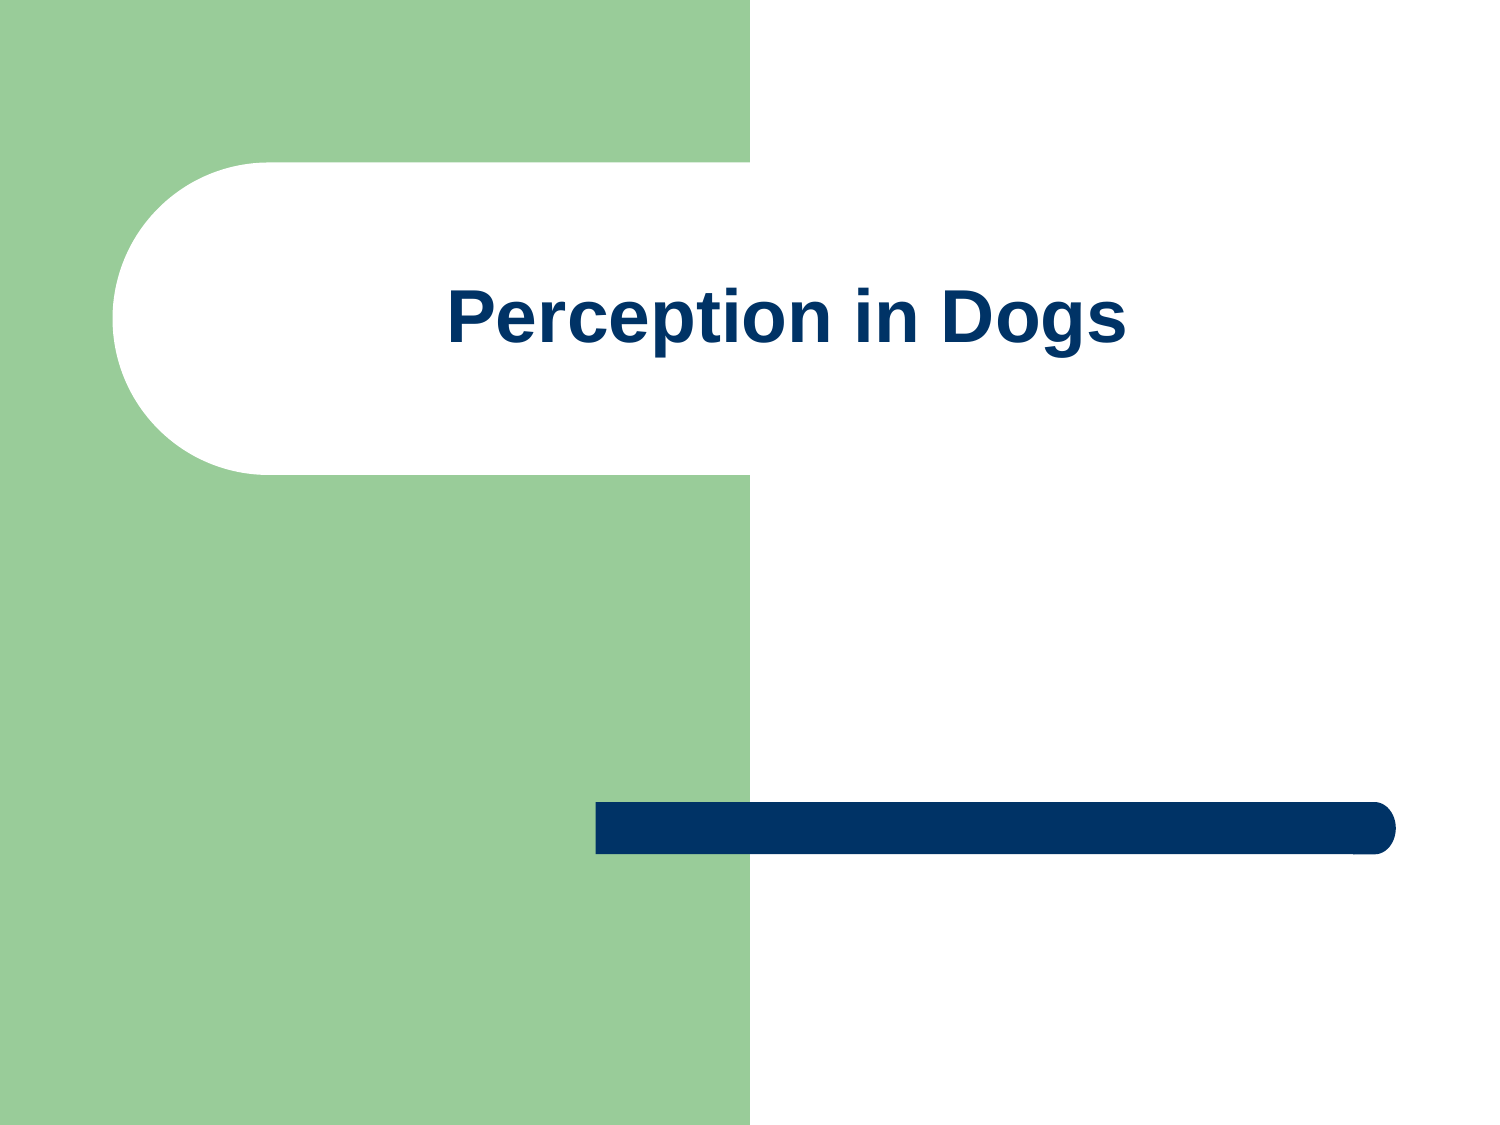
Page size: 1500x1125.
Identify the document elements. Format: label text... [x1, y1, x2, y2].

title Perception in Dogs [112, 162, 1463, 476]
